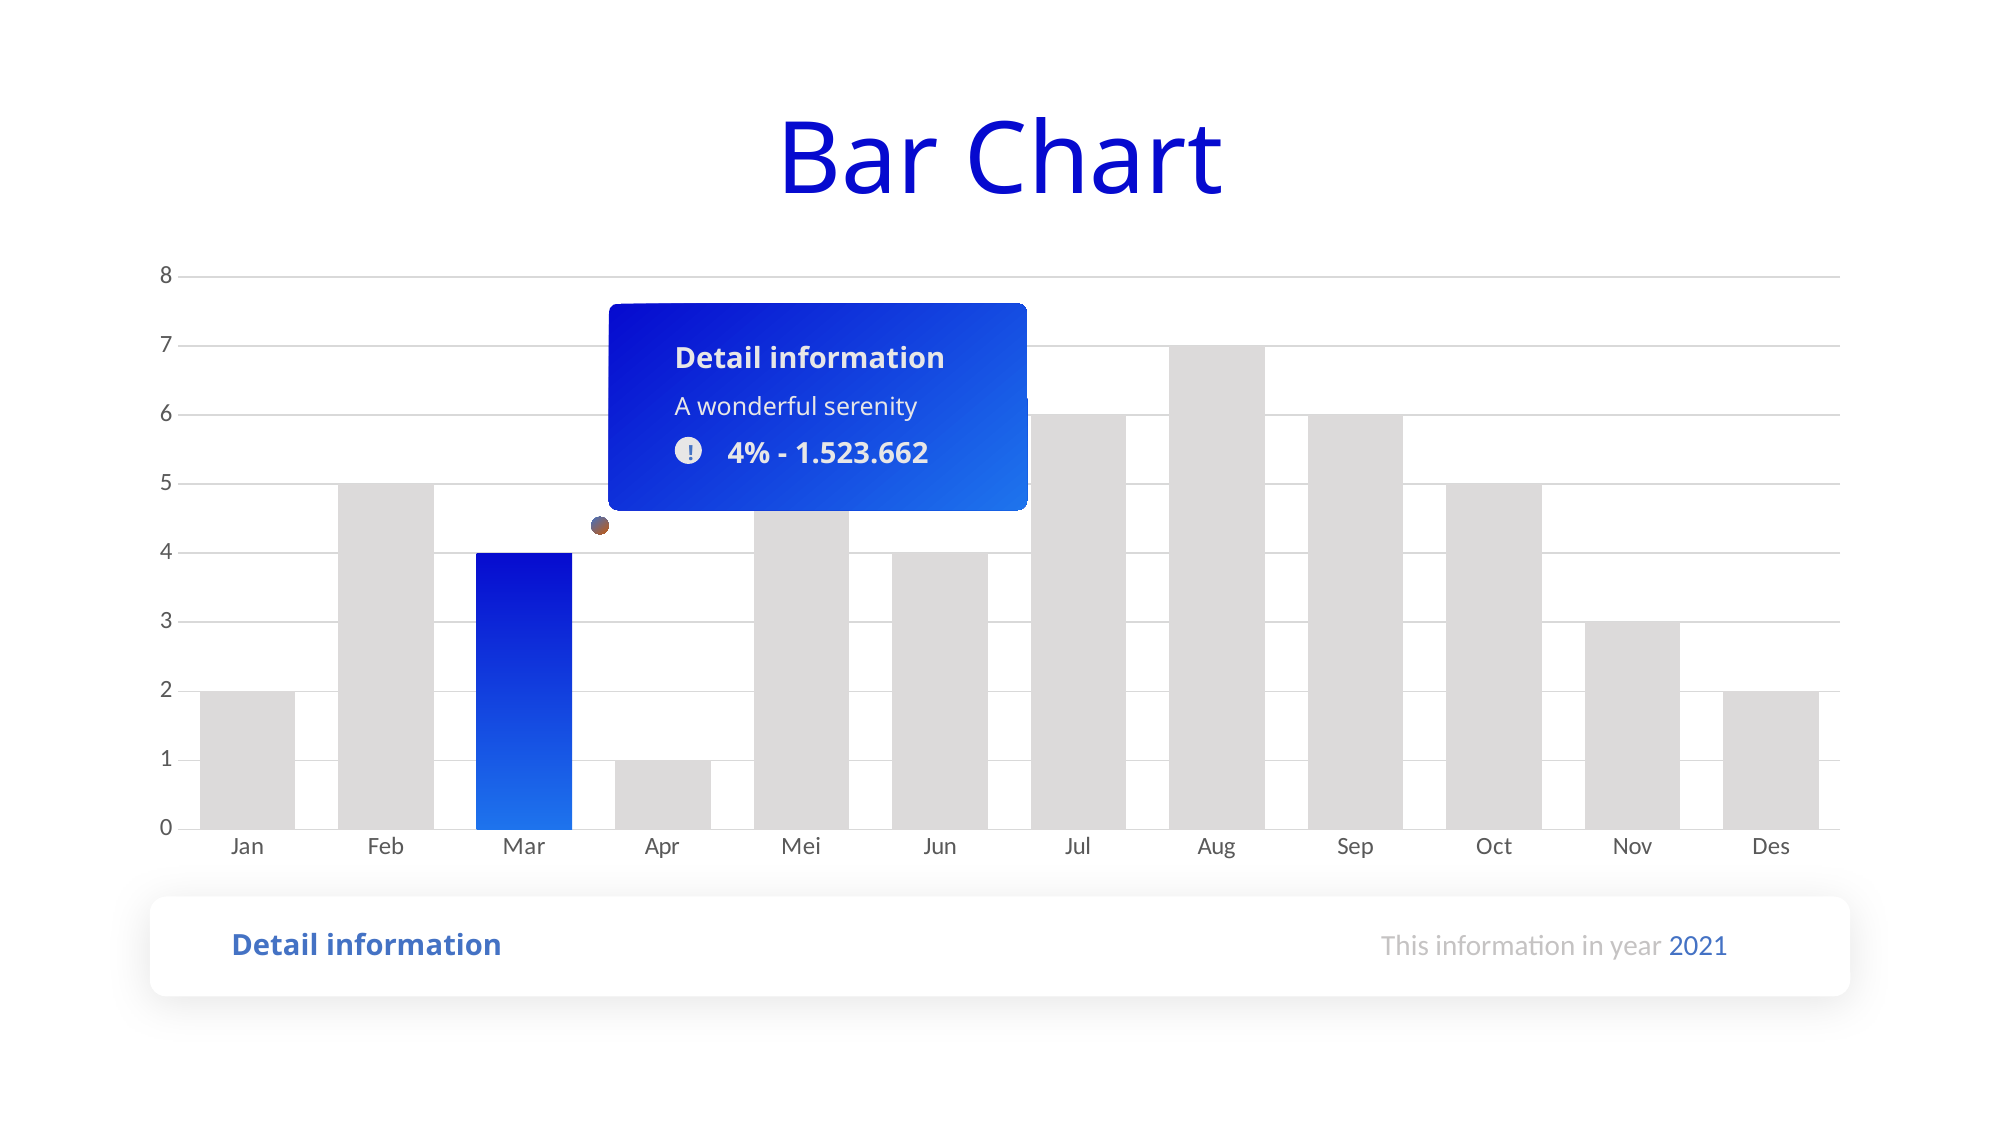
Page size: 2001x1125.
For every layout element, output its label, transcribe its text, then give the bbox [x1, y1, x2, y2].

text_box [148, 895, 1852, 998]
chart [124, 251, 1876, 873]
text_box Bar Chart [672, 85, 1328, 222]
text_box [673, 431, 704, 473]
text_box Detail information [183, 919, 550, 969]
text_box This information in year 2021 [1275, 919, 1743, 969]
